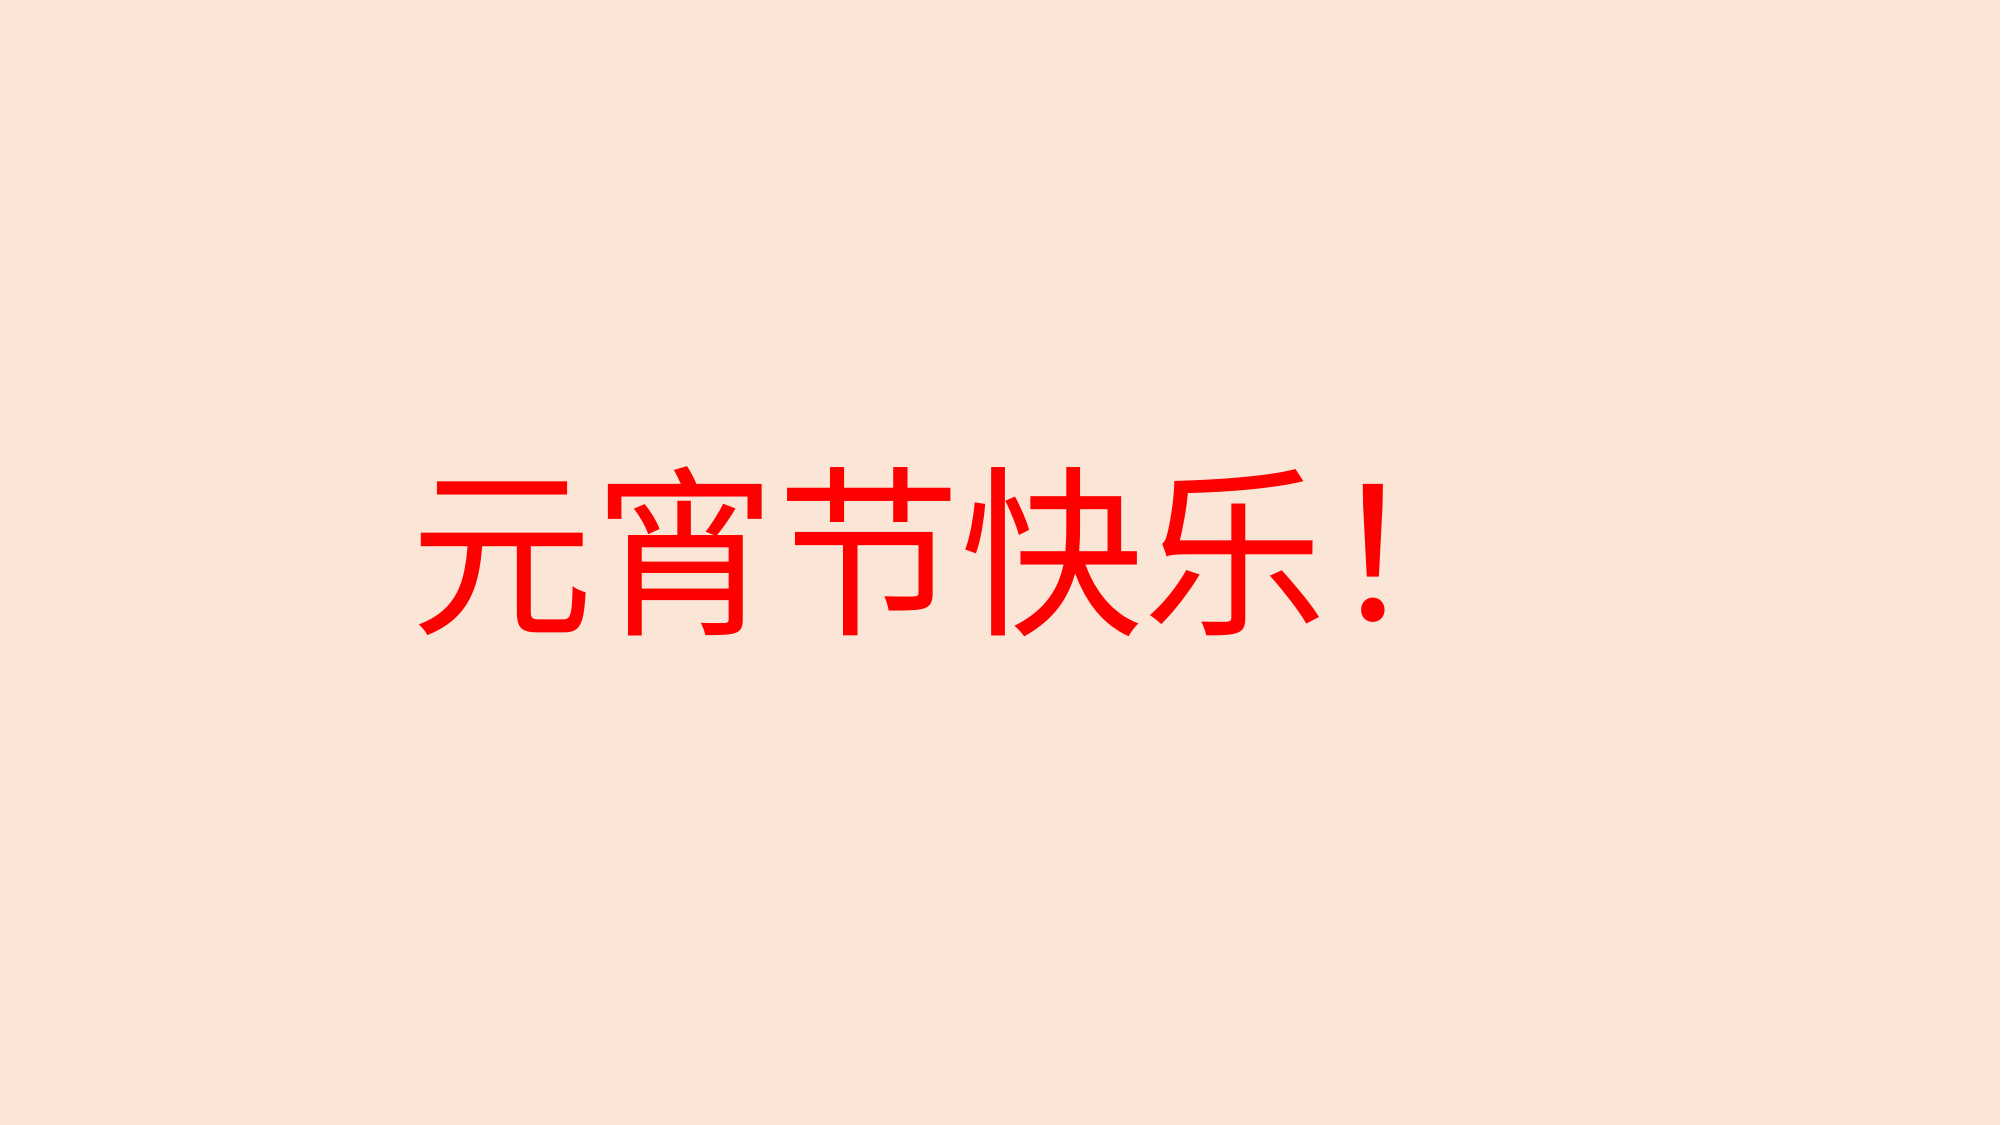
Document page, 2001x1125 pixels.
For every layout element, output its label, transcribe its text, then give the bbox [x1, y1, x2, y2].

title 元宵节快乐！ [395, 453, 1707, 672]
